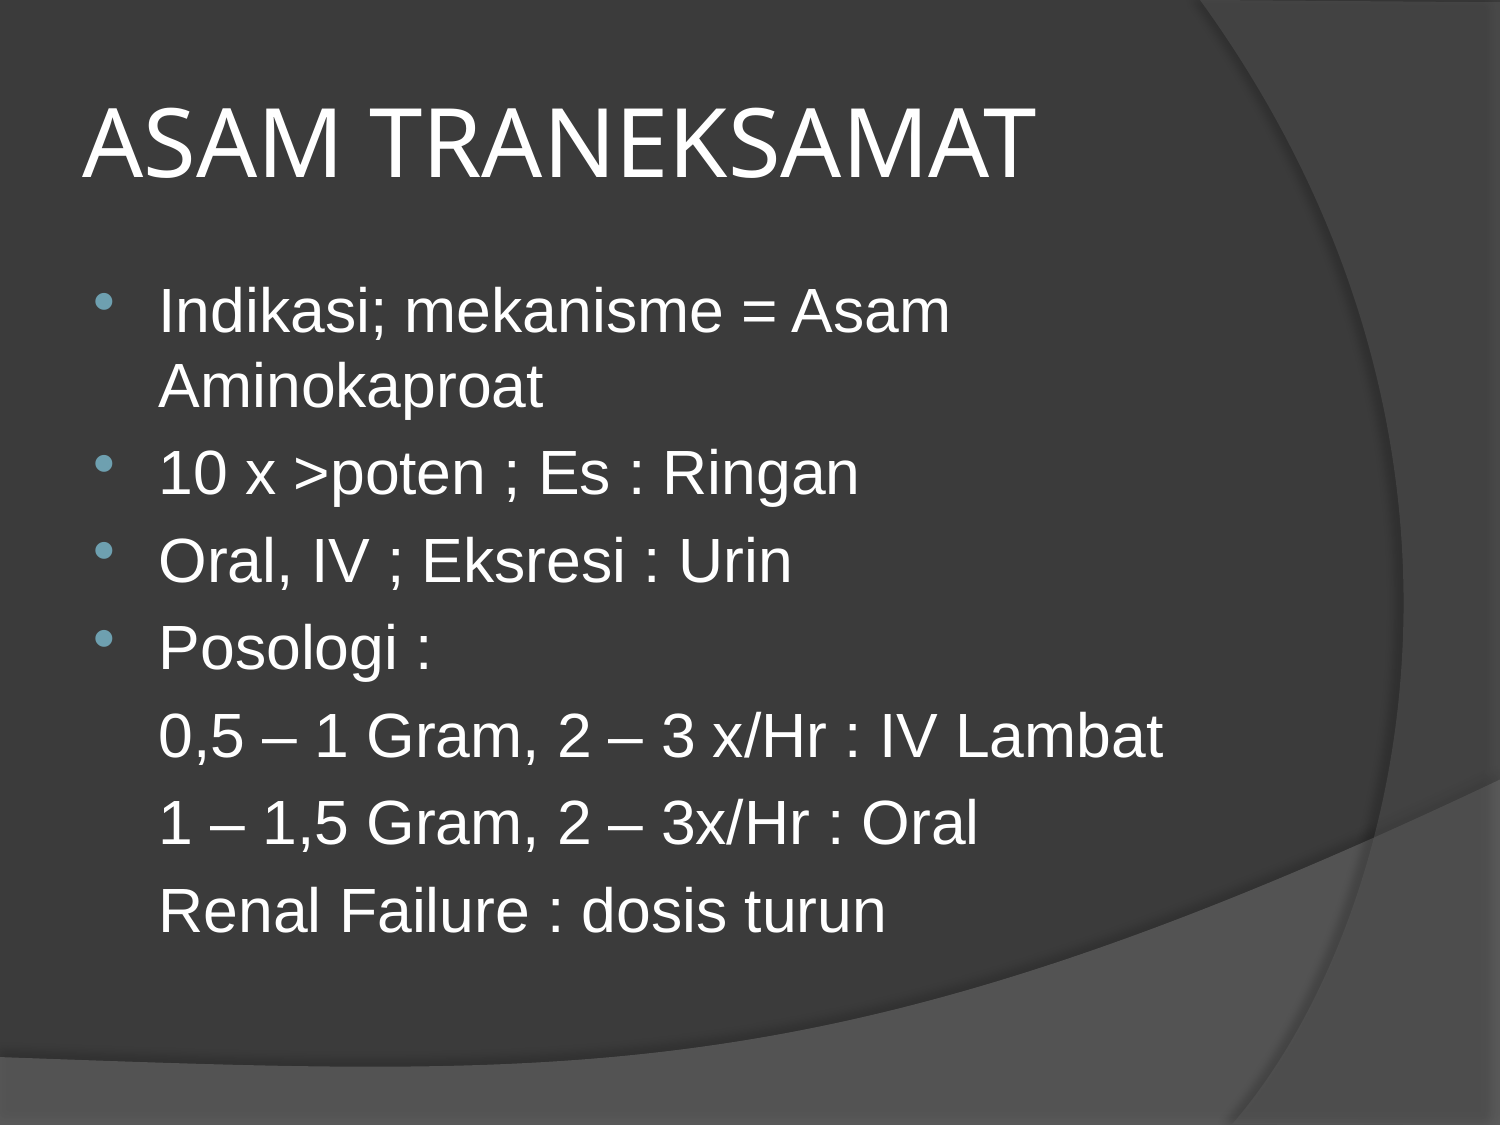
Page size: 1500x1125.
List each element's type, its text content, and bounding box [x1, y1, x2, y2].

title ASAM TRANEKSAMAT [75, 45, 1300, 233]
list Indikasi; mekanisme = Asam Aminokaproat 10 x >poten ; Es : Ringan Oral, IV ; Eksresi : Urin Posologi : 0,5 – 1 Gram, 2 – 3 x/Hr : IV Lambat 1 – 1,5 Gram, 2 – 3x/Hr : Oral Renal Failure : dosis turun [75, 262, 1300, 1005]
